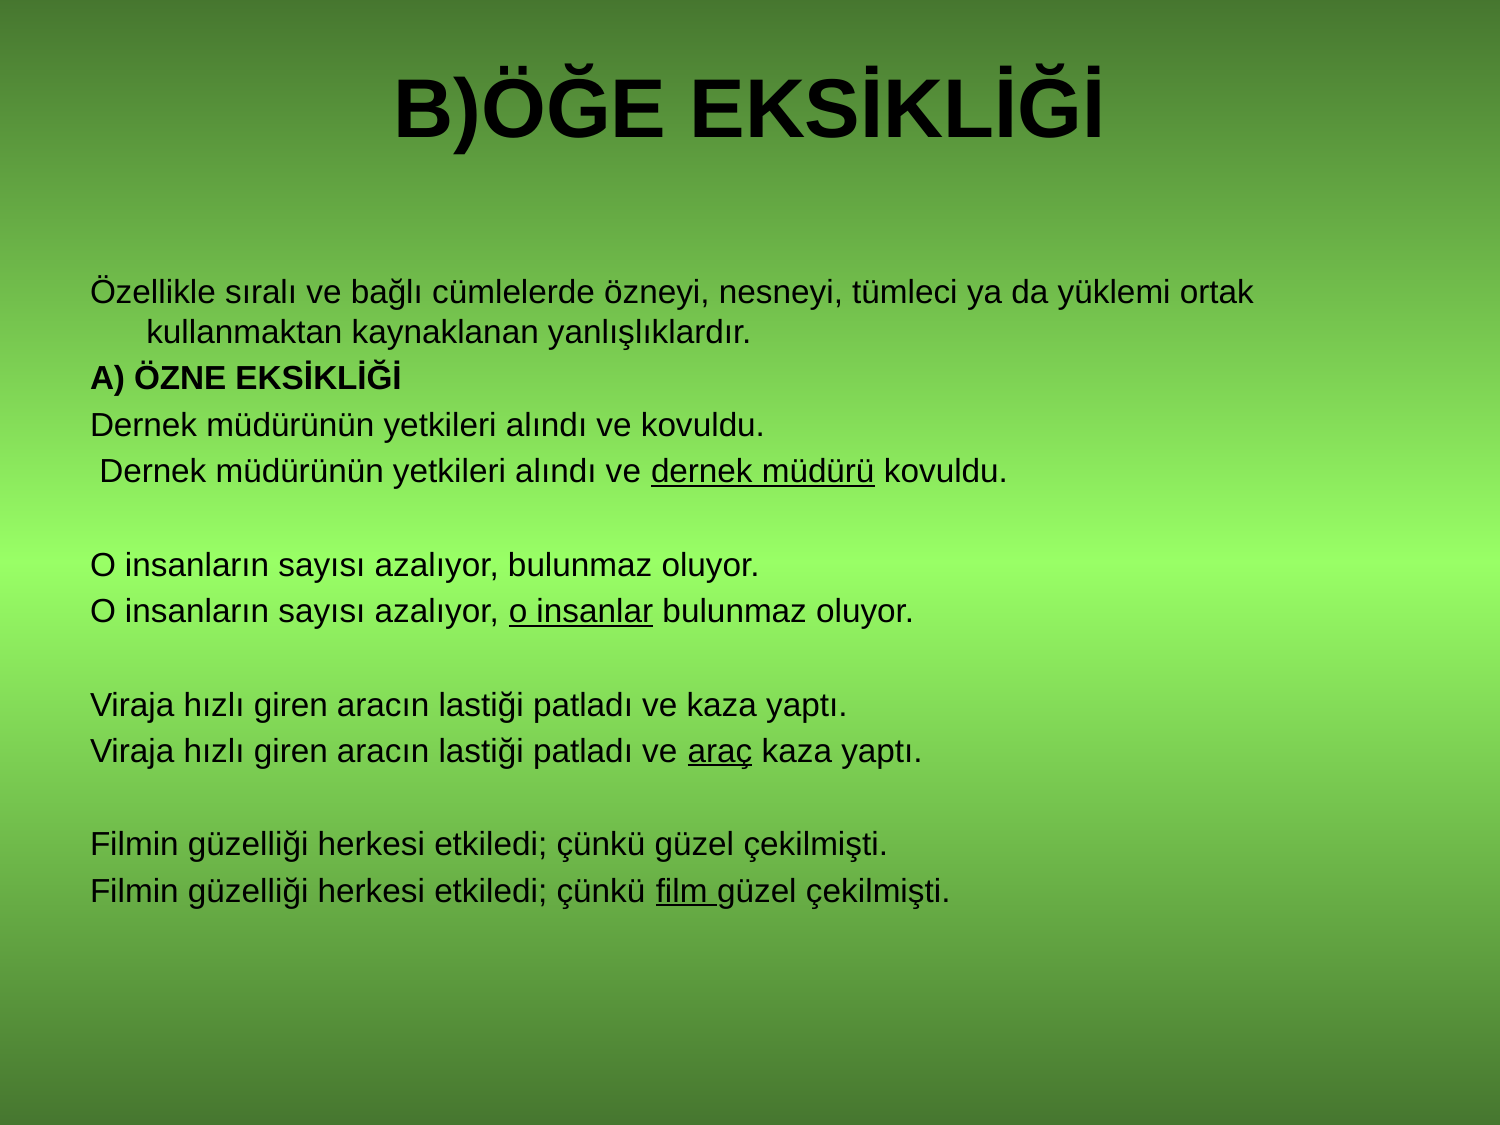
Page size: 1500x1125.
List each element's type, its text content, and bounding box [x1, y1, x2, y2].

title B)ÖĞE EKSİKLİĞİ [74, 44, 1426, 233]
list Özellikle sıralı ve bağlı cümlelerde özneyi, nesneyi, tümleci ya da yüklemi ortak kullanmaktan kaynaklanan yanlışlıklardır. A) ÖZNE EKSİKLİĞİ Dernek müdürünün yetkileri alındı ve kovuldu. Dernek müdürünün yetkileri alındı ve dernek müdürü kovuldu. O insanların sayısı azalıyor, bulunmaz oluyor. O insanların sayısı azalıyor, o insanlar bulunmaz oluyor. Viraja hızlı giren aracın lastiği patladı ve kaza yaptı. Viraja hızlı giren aracın lastiği patladı ve araç kaza yaptı. Filmin güzelliği herkesi etkiledi; çünkü güzel çekilmişti. Filmin güzelliği herkesi etkiledi; çünkü film güzel çekilmişti. [74, 262, 1426, 1006]
